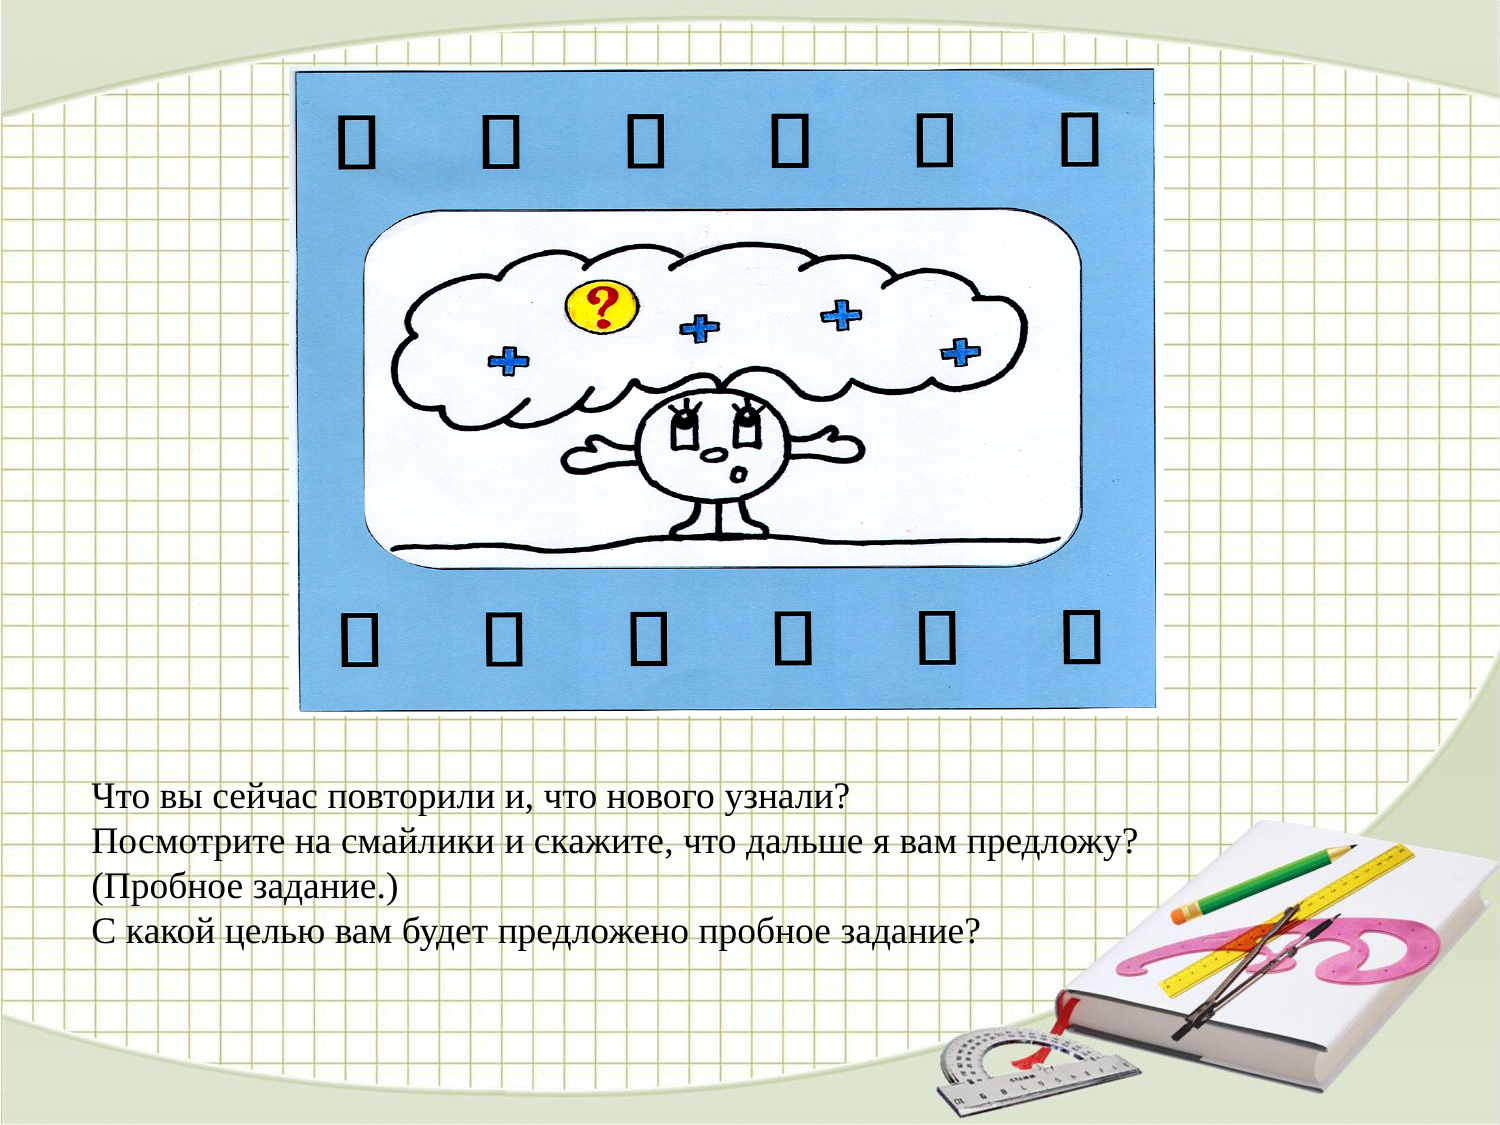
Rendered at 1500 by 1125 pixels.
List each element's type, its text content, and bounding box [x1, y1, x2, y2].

picture [0, 0, 1500, 1125]
text_box Что вы сейчас повторили и, что нового узнали? Посмотрите на смайлики и скажите, что дальше я вам предложу? (Пробное задание.) С какой целью вам будет предложено пробное задание? [76, 763, 1436, 958]
